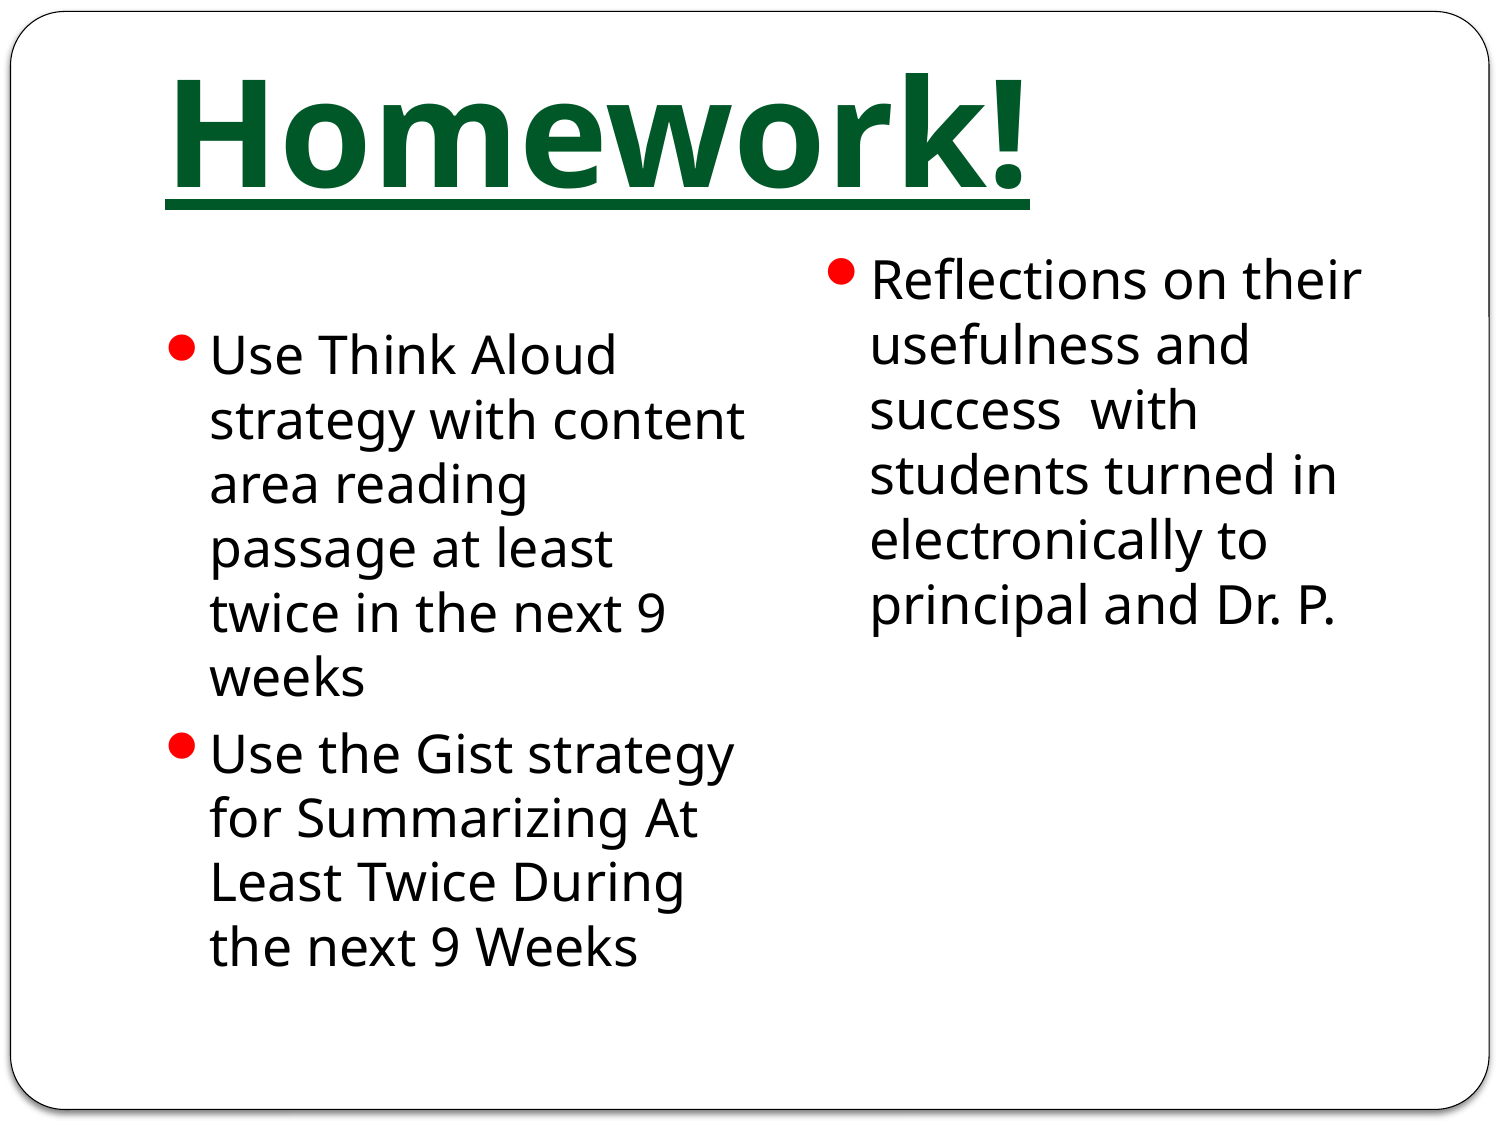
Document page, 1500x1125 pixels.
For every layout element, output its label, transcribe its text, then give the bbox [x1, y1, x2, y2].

title Homework! [150, 45, 1425, 233]
list Reflections on their usefulness and success with students turned in electronically to principal and Dr. P. [809, 237, 1425, 988]
list Use Think Aloud strategy with content area reading passage at least twice in the next 9 weeks Use the Gist strategy for Summarizing At Least Twice During the next 9 Weeks [150, 237, 765, 988]
